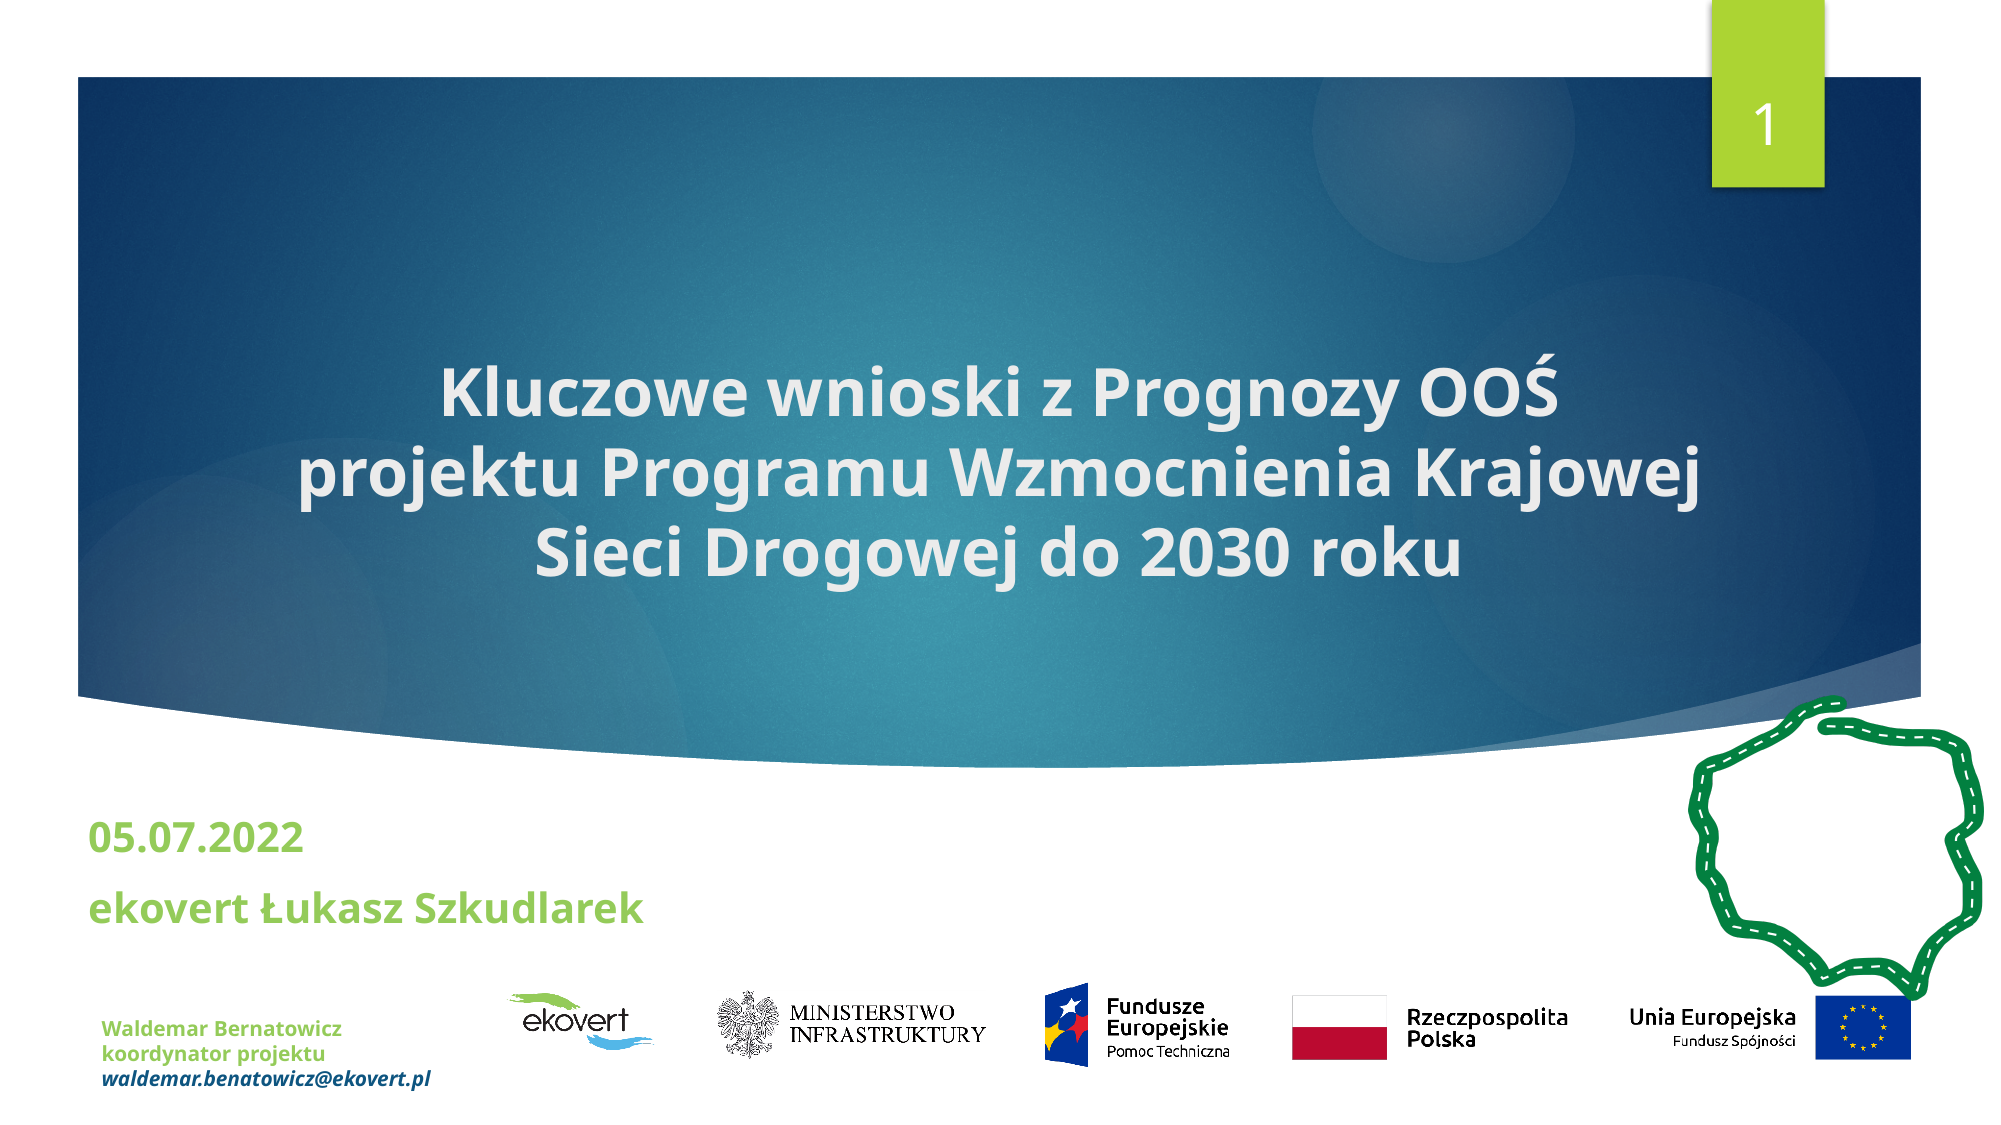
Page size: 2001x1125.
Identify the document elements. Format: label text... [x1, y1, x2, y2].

picture [451, 695, 1984, 1099]
footer Waldemar Bernatowicz koordynator projektu waldemar.benatowicz@ekovert.pl [86, 1010, 445, 1099]
slide_number 1 [1698, 48, 1836, 175]
list 05.07.2022 ekovert Łukasz Szkudlarek [73, 803, 1522, 945]
title Kluczowe wnioski z Prognozy OOŚ projektu Programu Wzmocnienia Krajowej Sieci Drogowej do 2030 roku [276, 272, 1724, 598]
